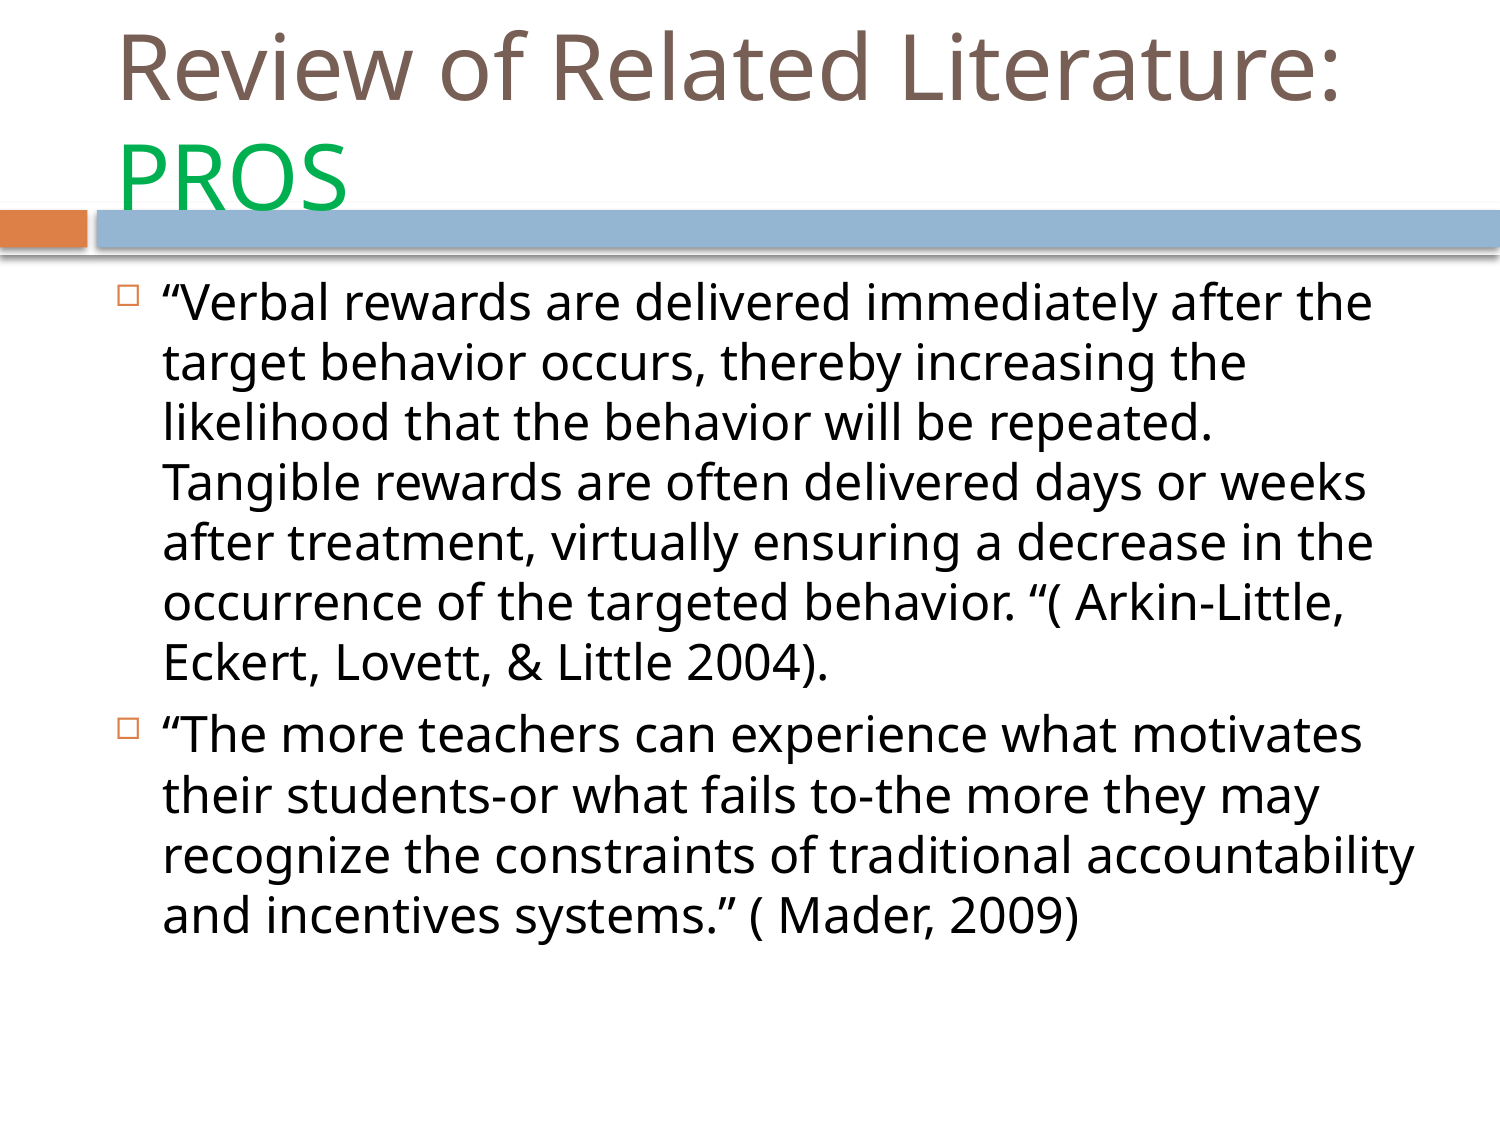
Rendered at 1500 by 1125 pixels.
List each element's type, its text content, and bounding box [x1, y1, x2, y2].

title Review of Related Literature: PROS [100, 37, 1438, 200]
list “Verbal rewards are delivered immediately after the target behavior occurs, thereby increasing the likelihood that the behavior will be repeated. Tangible rewards are often delivered days or weeks after treatment, virtually ensuring a decrease in the occurrence of the targeted behavior. “( Arkin-Little, Eckert, Lovett, & Little 2004). “The more teachers can experience what motivates their students-or what fails to-the more they may recognize the constraints of traditional accountability and incentives systems.” ( Mader, 2009) [100, 262, 1438, 1000]
